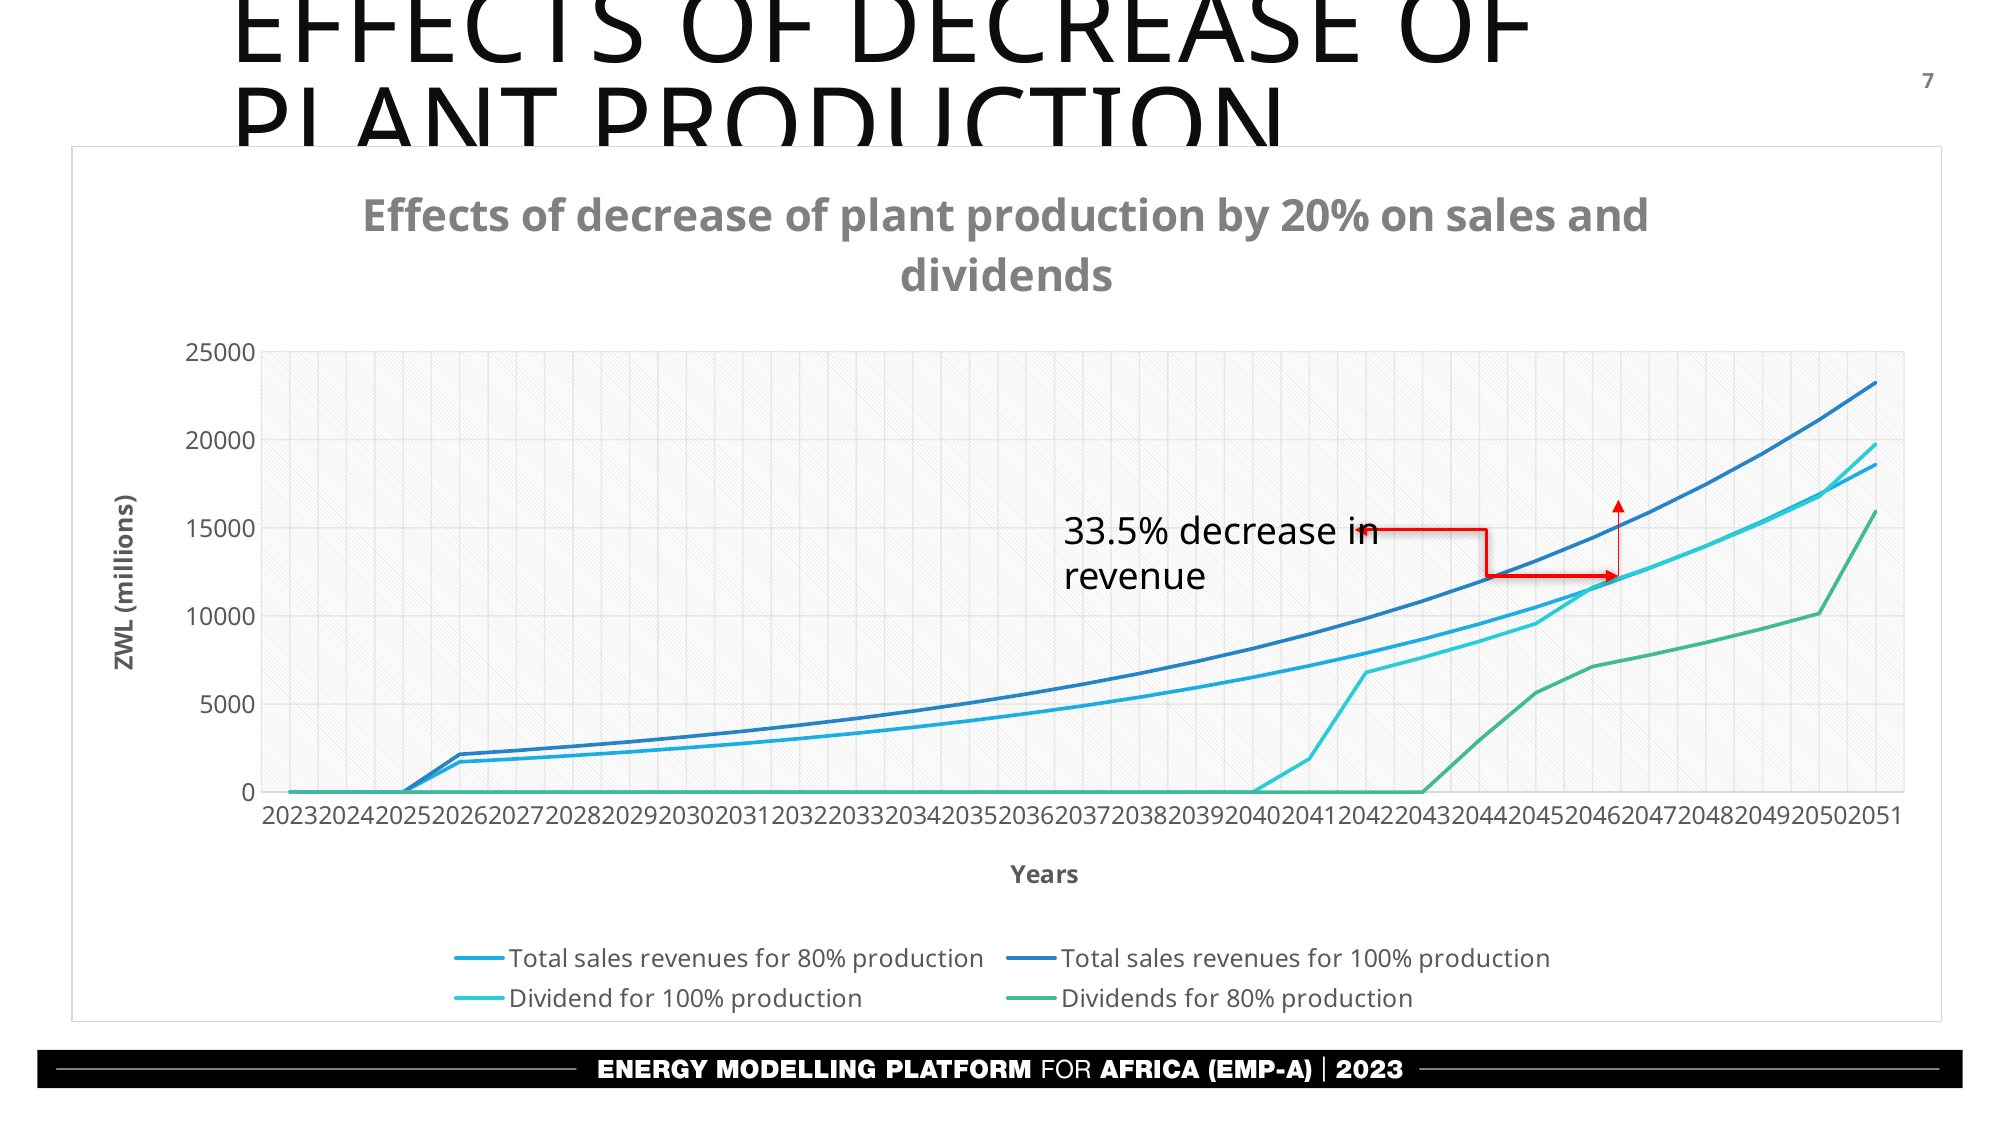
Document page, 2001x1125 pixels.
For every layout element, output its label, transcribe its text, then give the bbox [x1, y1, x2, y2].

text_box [1354, 529, 1619, 577]
picture [0, 0, 2000, 1125]
chart [70, 145, 1943, 1023]
title Effects of decrease of plant production [214, 18, 1809, 140]
